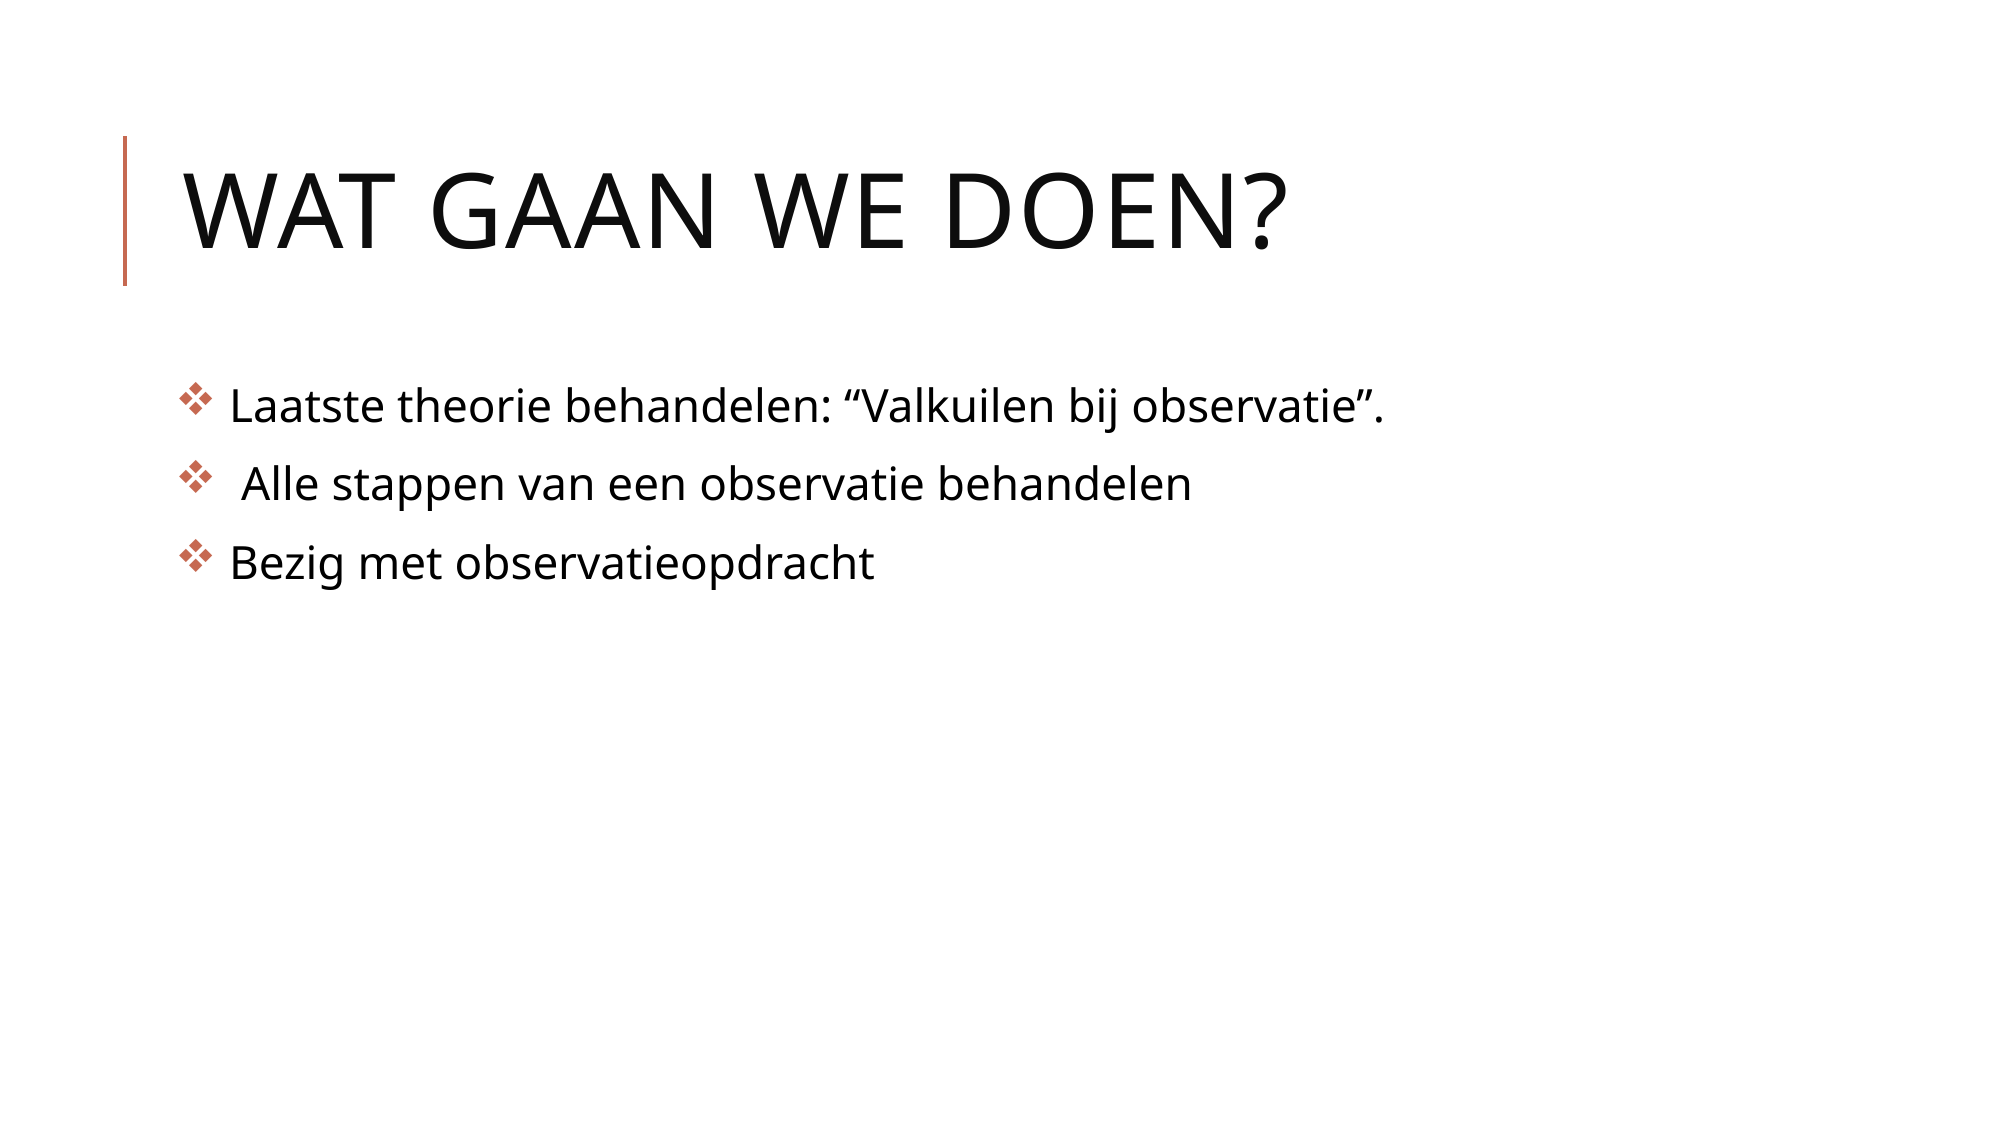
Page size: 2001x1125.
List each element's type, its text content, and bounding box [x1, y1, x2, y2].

list Laatste theorie behandelen: “Valkuilen bij observatie”. Alle stappen van een observatie behandelen Bezig met observatieopdracht [168, 375, 1763, 1035]
title Wat gaan we doen? [168, 96, 1763, 342]
